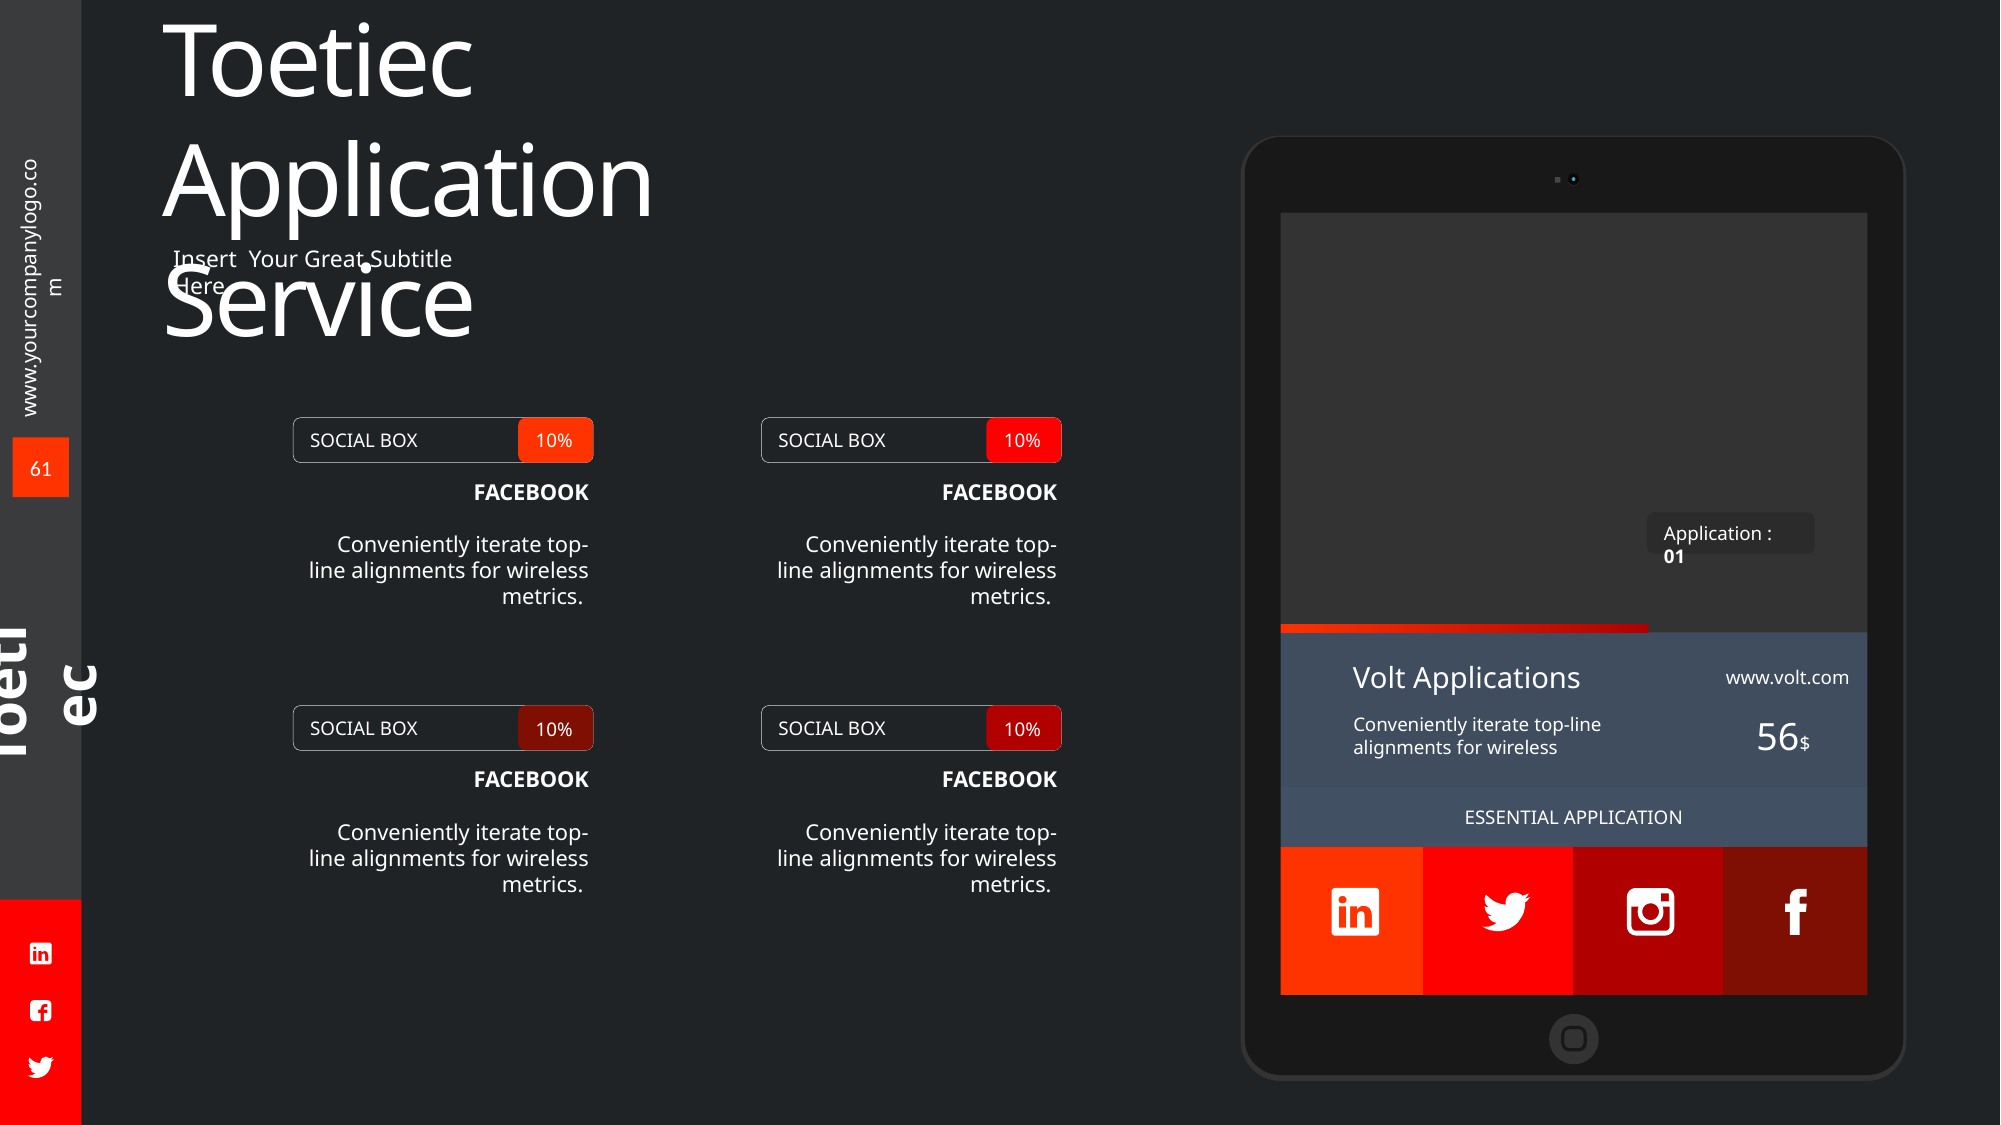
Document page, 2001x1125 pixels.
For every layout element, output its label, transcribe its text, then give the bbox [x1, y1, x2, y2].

text_box FACEBOOK Conveniently iterate top-line alignments for wireless metrics. [761, 470, 1073, 617]
text_box [1244, 136, 1904, 1076]
text_box FACEBOOK Conveniently iterate top-line alignments for wireless metrics. [293, 470, 604, 617]
text_box SOCIAL BOX [292, 704, 523, 752]
text_box FACEBOOK Conveniently iterate top-line alignments for wireless metrics. [293, 758, 604, 905]
text_box FACEBOOK Conveniently iterate top-line alignments for wireless metrics. [761, 758, 1073, 905]
text_box 10% [517, 705, 598, 753]
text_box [1554, 173, 1580, 186]
text_box [1240, 135, 1907, 1082]
text_box SOCIAL BOX [292, 416, 524, 464]
text_box SOCIAL BOX [760, 704, 991, 752]
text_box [1549, 1013, 1599, 1065]
text_box Toetiec Application Service [147, 116, 849, 236]
picture [1280, 214, 1868, 998]
slide_number 61 [12, 437, 69, 498]
text_box SOCIAL BOX [760, 416, 992, 464]
text_box 10% [517, 416, 598, 464]
text_box 10% [985, 705, 1066, 753]
text_box Insert Your Great Subtitle Here [158, 237, 512, 307]
text_box 10% [985, 416, 1066, 464]
